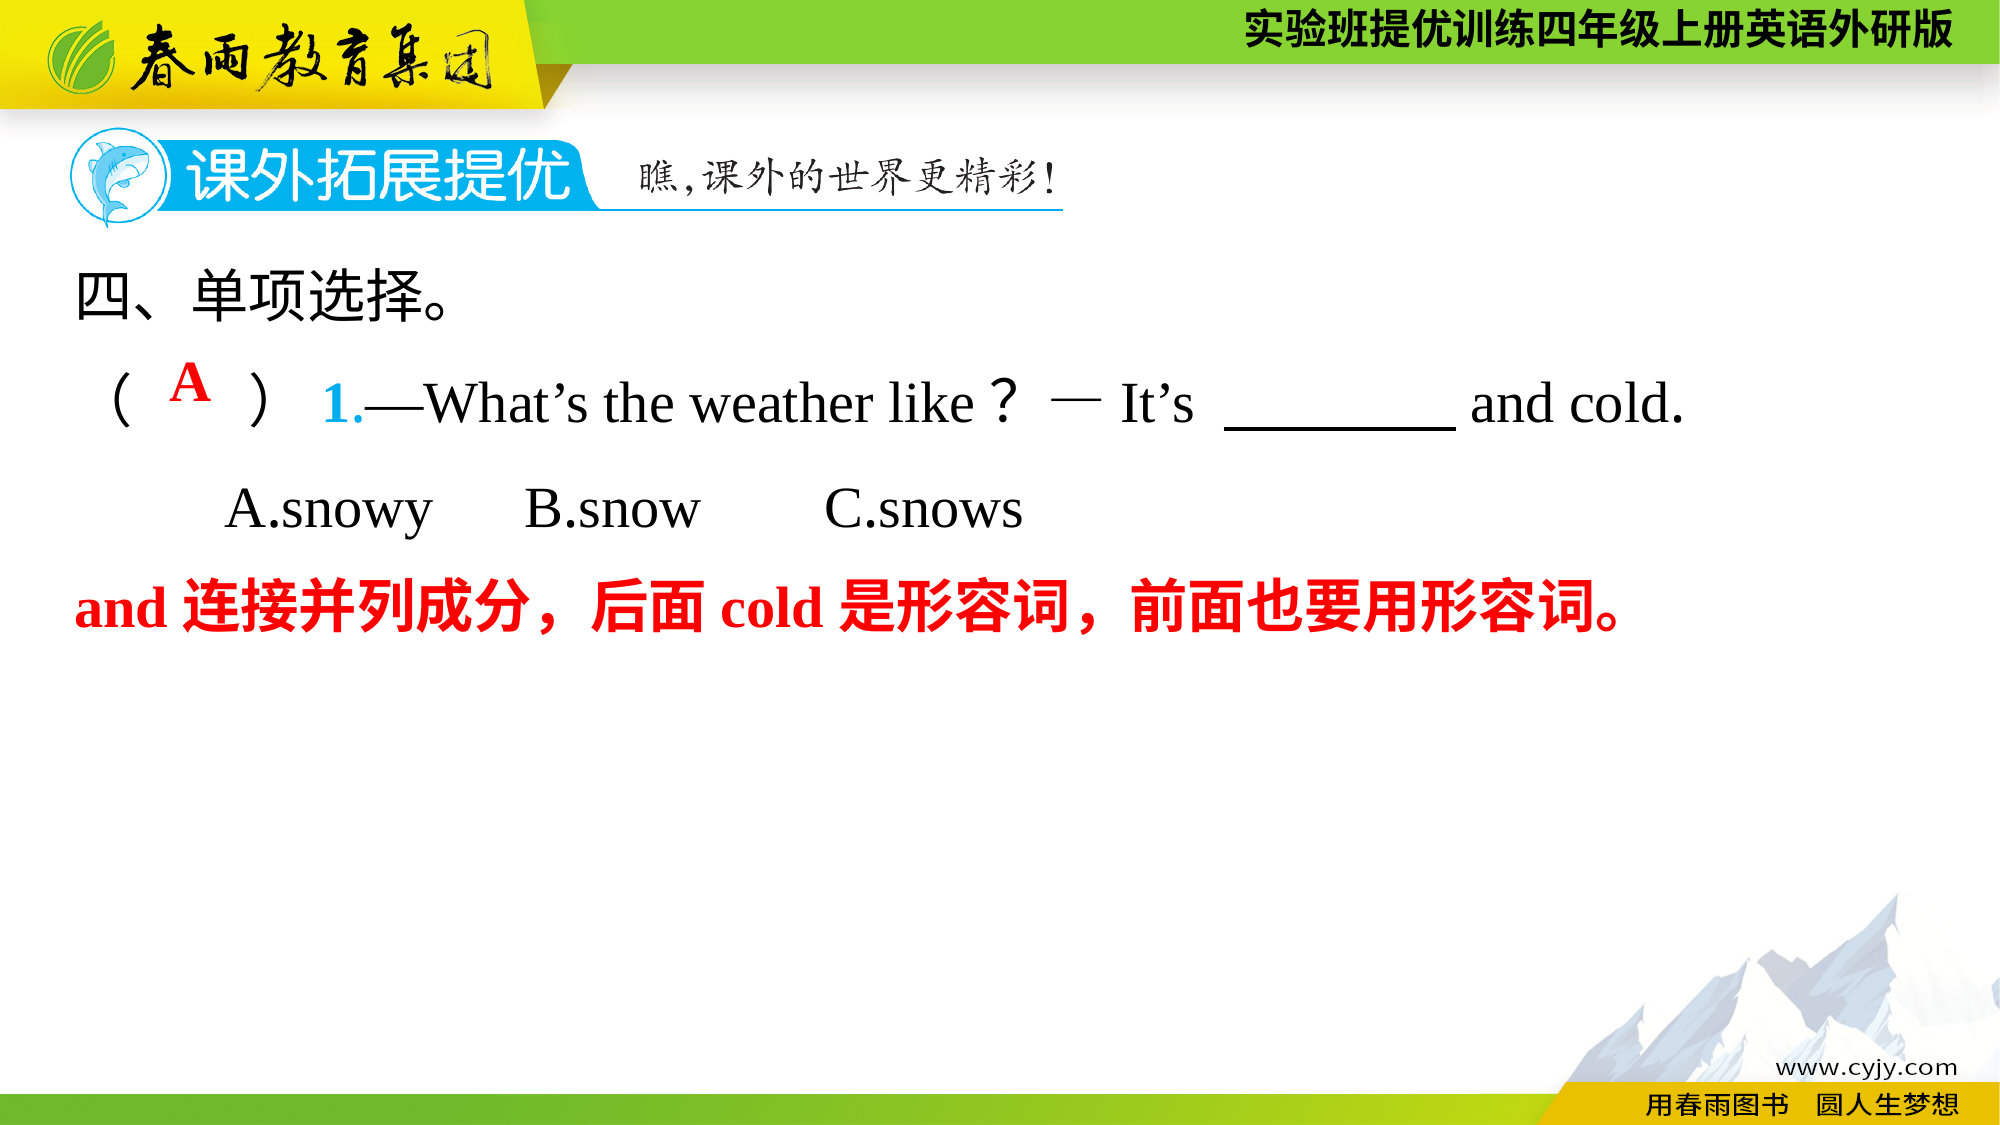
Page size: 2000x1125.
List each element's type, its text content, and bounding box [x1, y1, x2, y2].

text_box A [154, 336, 227, 421]
text_box and连接并列成分，后面cold是形容词，前面也要用形容词。 [59, 527, 1944, 647]
list 四、单项选择。 （ ）1.—What’s the weather like？—It’s and cold. A.snowy B.snow C.snows [59, 216, 1944, 527]
picture [0, 0, 2000, 1125]
